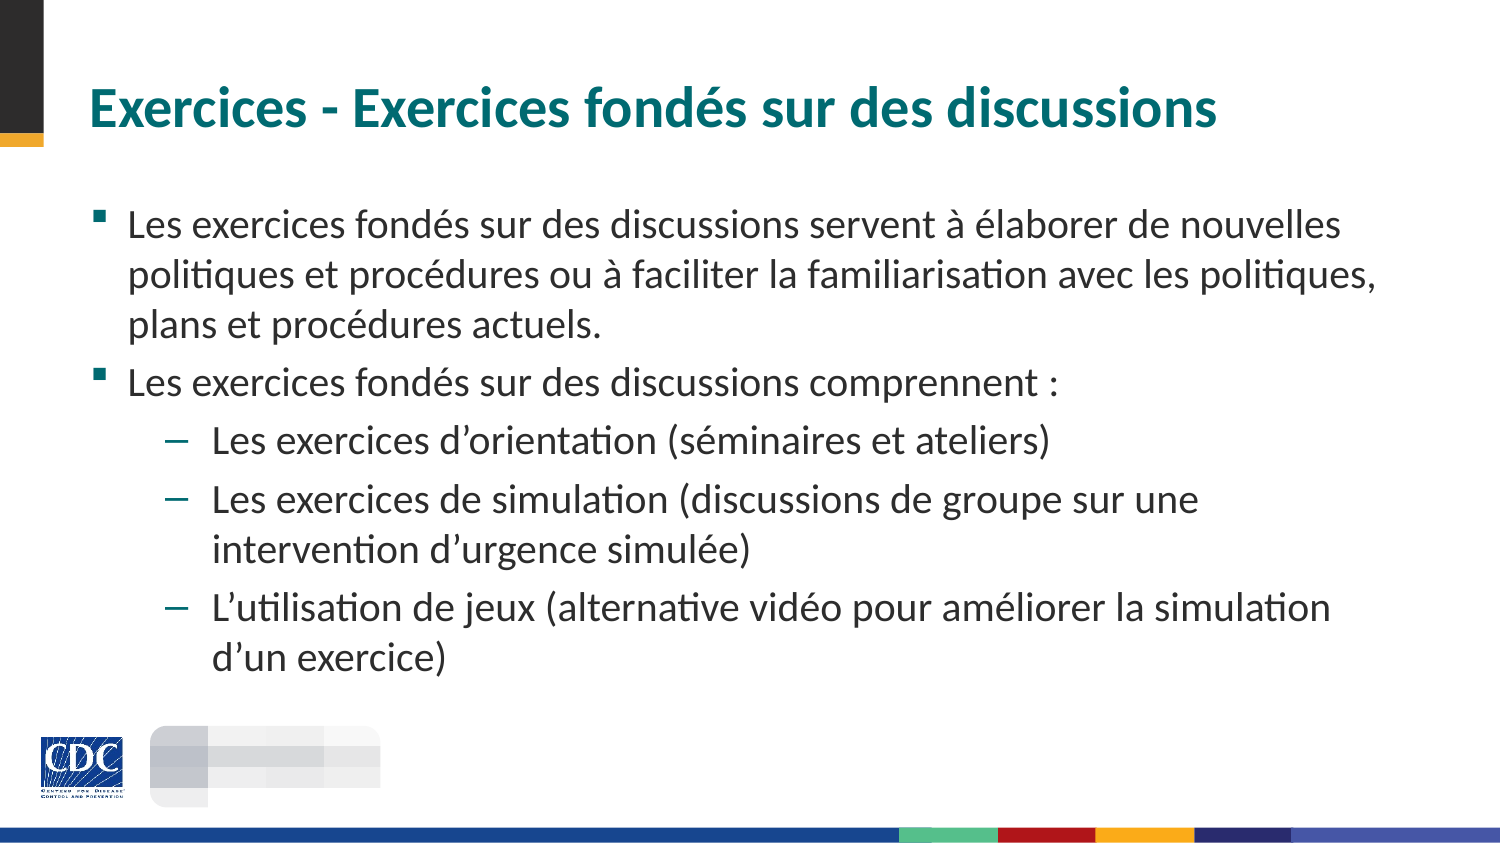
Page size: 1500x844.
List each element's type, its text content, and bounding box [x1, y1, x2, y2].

title Exercices - Exercices fondés sur des discussions [75, 33, 1425, 147]
picture [41, 737, 125, 798]
list Les exercices fondés sur des discussions servent à élaborer de nouvelles politiques et procédures ou à faciliter la familiarisation avec les politiques, plans et procédures actuels. Les exercices fondés sur des discussions comprennent : Les exercices d’orientation (séminaires et ateliers) Les exercices de simulation (discussions de groupe sur une intervention d’urgence simulée) L’utilisation de jeux (alternative vidéo pour améliorer la simulation d’un exercice) [75, 188, 1414, 556]
